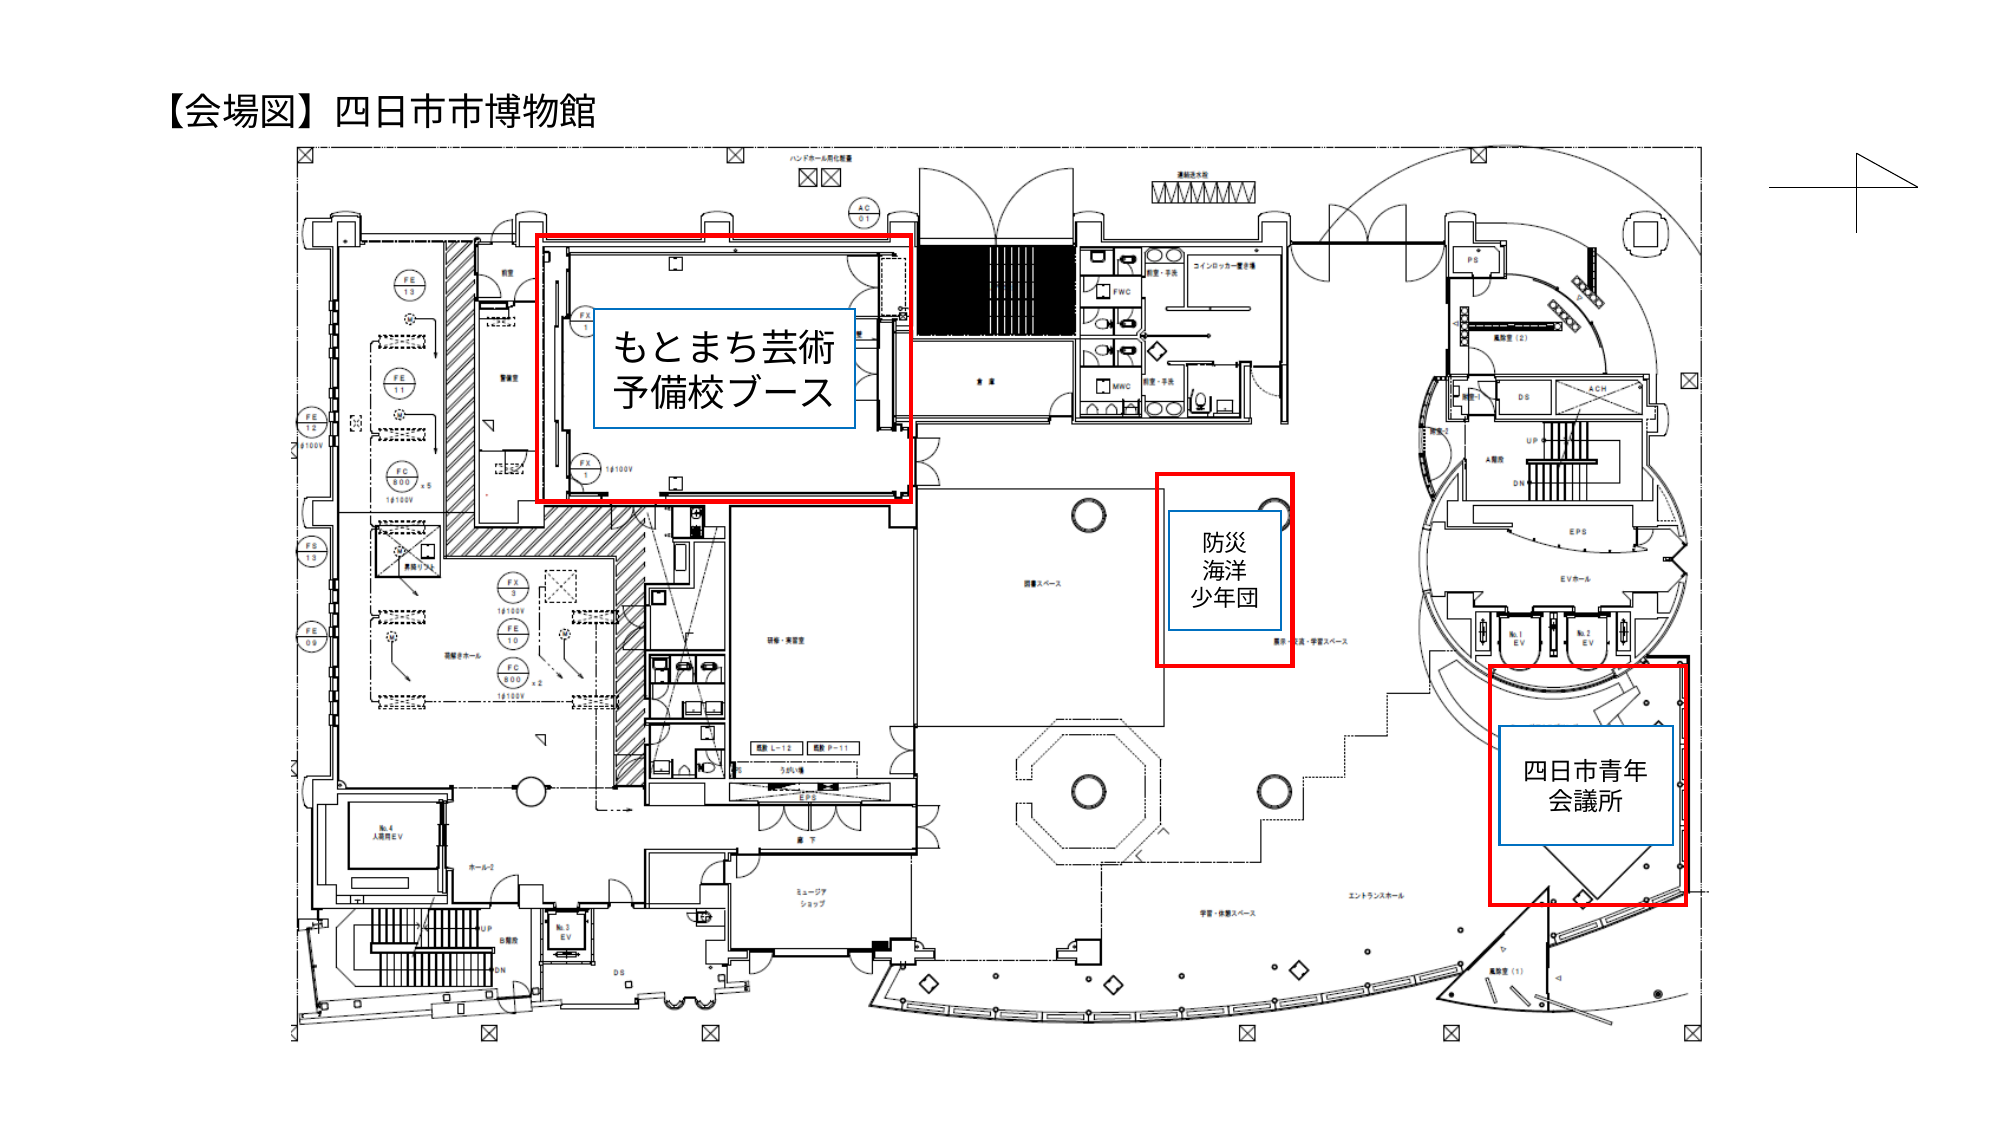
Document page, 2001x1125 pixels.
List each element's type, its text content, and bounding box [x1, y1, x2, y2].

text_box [1857, 153, 1918, 188]
text_box 【会場図】四日市市博物館 [132, 80, 799, 141]
picture [291, 141, 1709, 1045]
